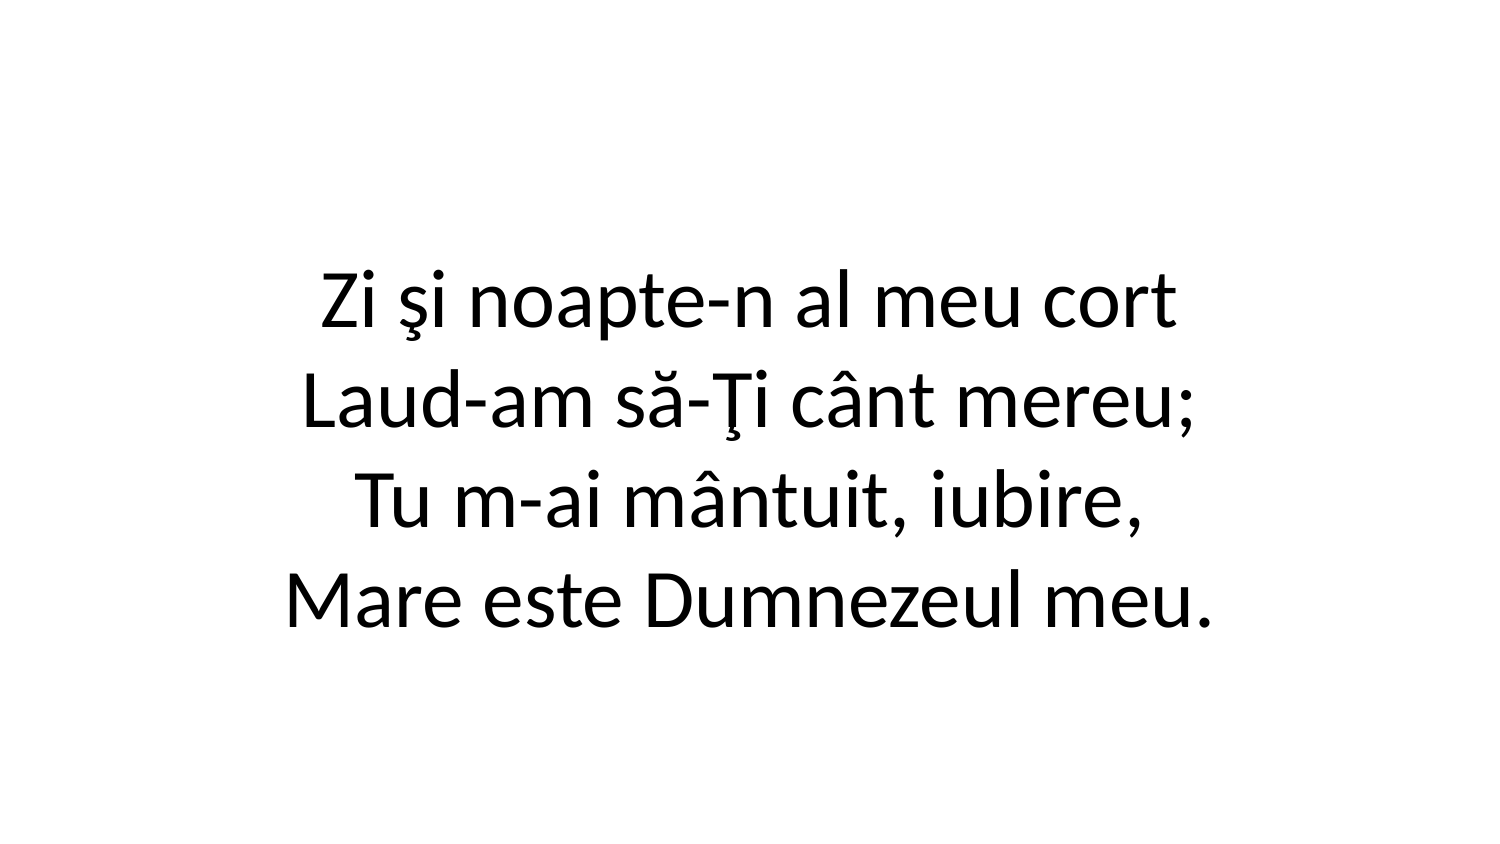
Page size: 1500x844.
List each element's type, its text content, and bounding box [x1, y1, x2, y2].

text_box Zi şi noapte-n al meu cort Laud-am să-Ţi cânt mereu; Tu m-ai mântuit, iubire, Mare este Dumnezeul meu. [268, 192, 1232, 652]
